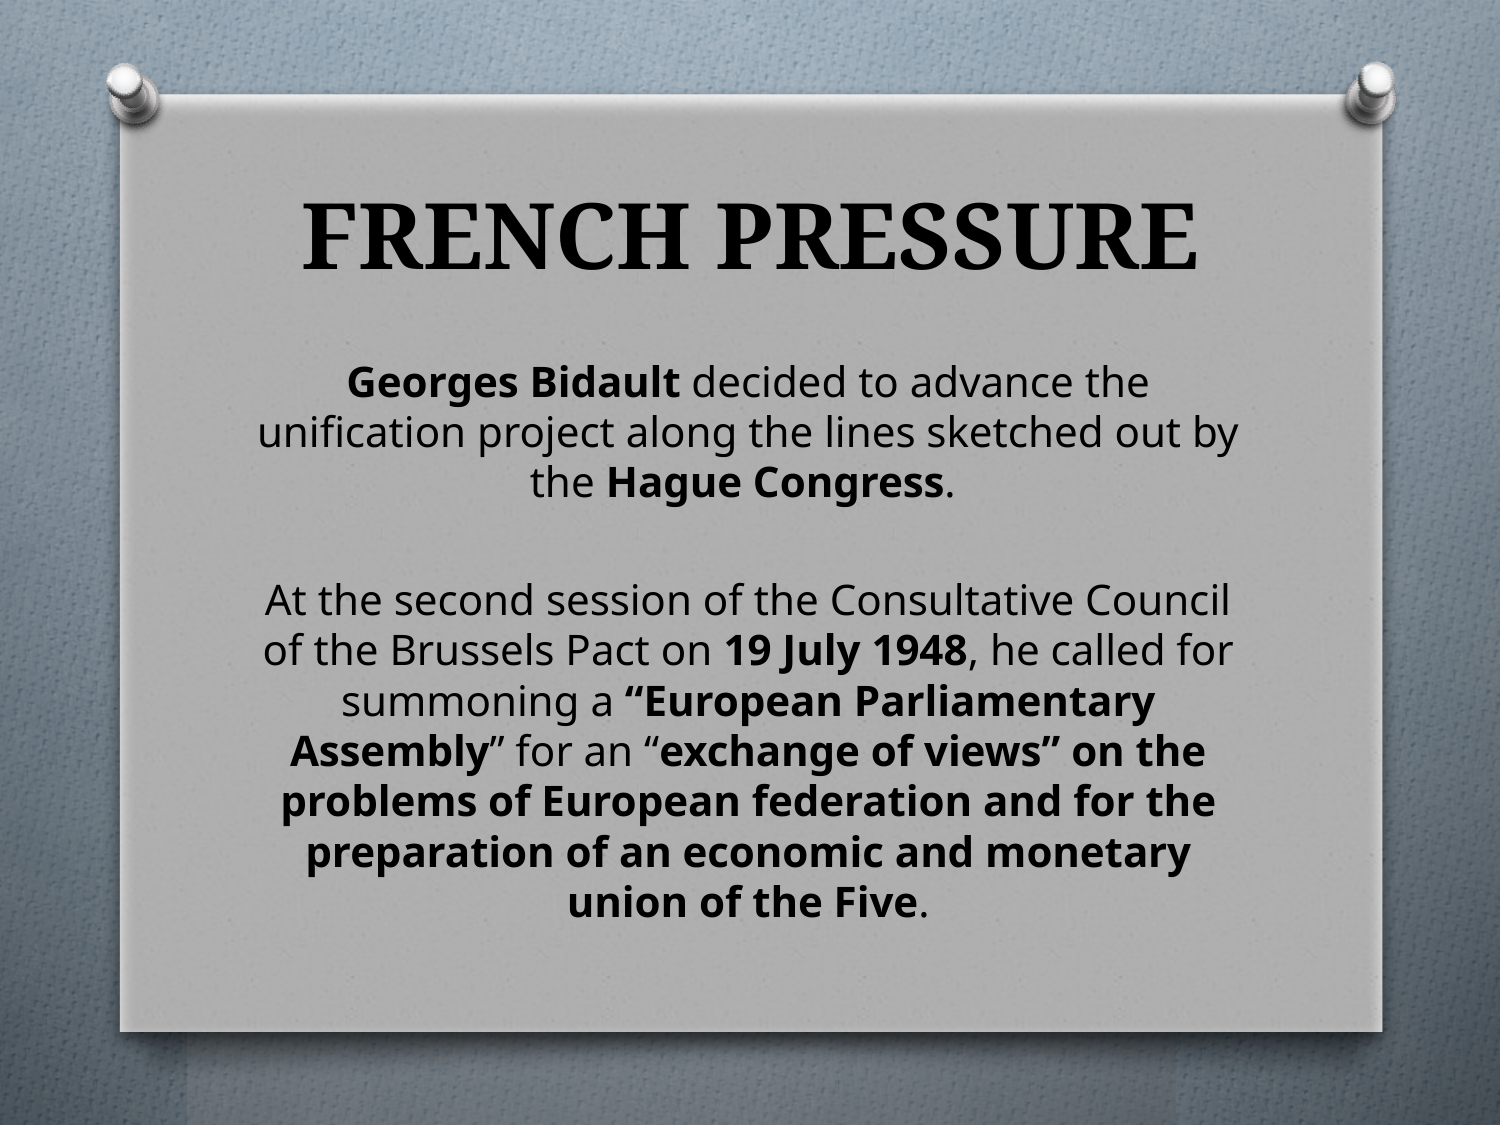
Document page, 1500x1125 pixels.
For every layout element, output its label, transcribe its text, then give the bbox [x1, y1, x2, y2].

picture [75, 29, 198, 153]
picture [1317, 35, 1439, 156]
title FRENCH PRESSURE [179, 134, 1323, 332]
list Georges Bidault decided to advance the unification project along the lines sketched out by the Hague Congress. At the second session of the Consultative Council of the Brussels Pact on 19 July 1948, he called for summoning a “European Parliamentary Assembly” for an “exchange of views” on the problems of European federation and for the preparation of an economic and monetary union of the Five. [240, 347, 1257, 939]
